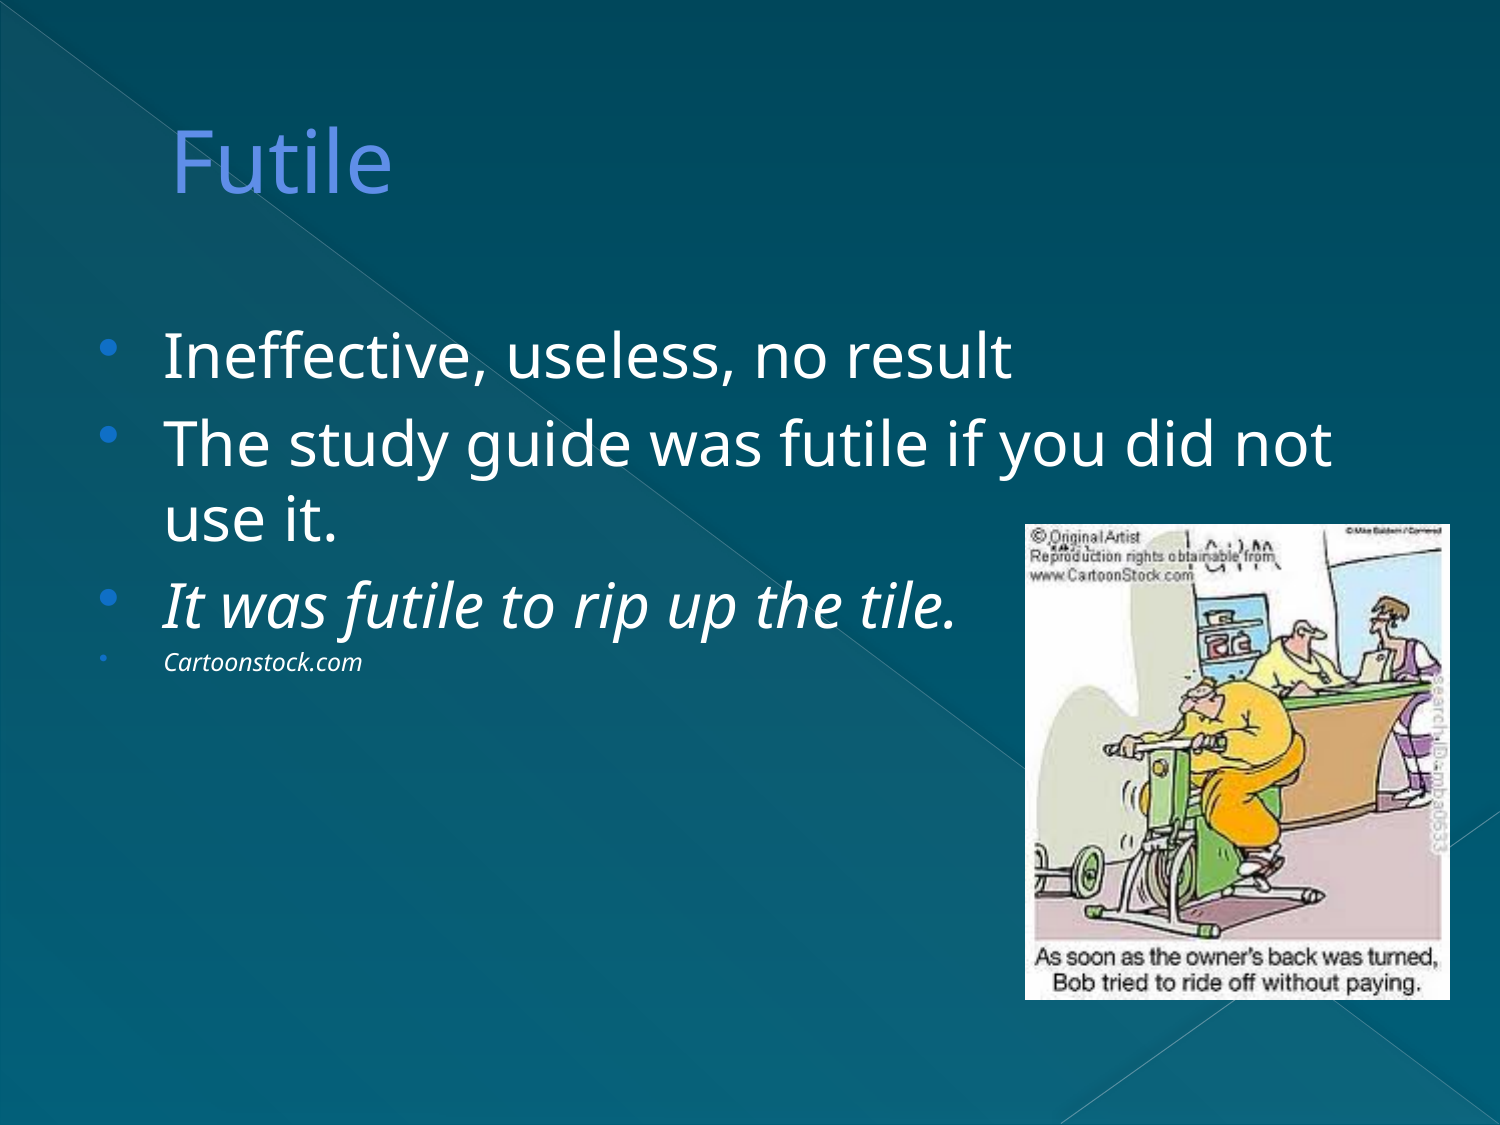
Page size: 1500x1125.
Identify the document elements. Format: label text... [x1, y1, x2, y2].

list Ineffective, useless, no result The study guide was futile if you did not use it. It was futile to rip up the tile. Cartoonstock.com [75, 308, 1425, 1059]
title Futile [75, 43, 1425, 274]
picture [1024, 525, 1450, 1001]
